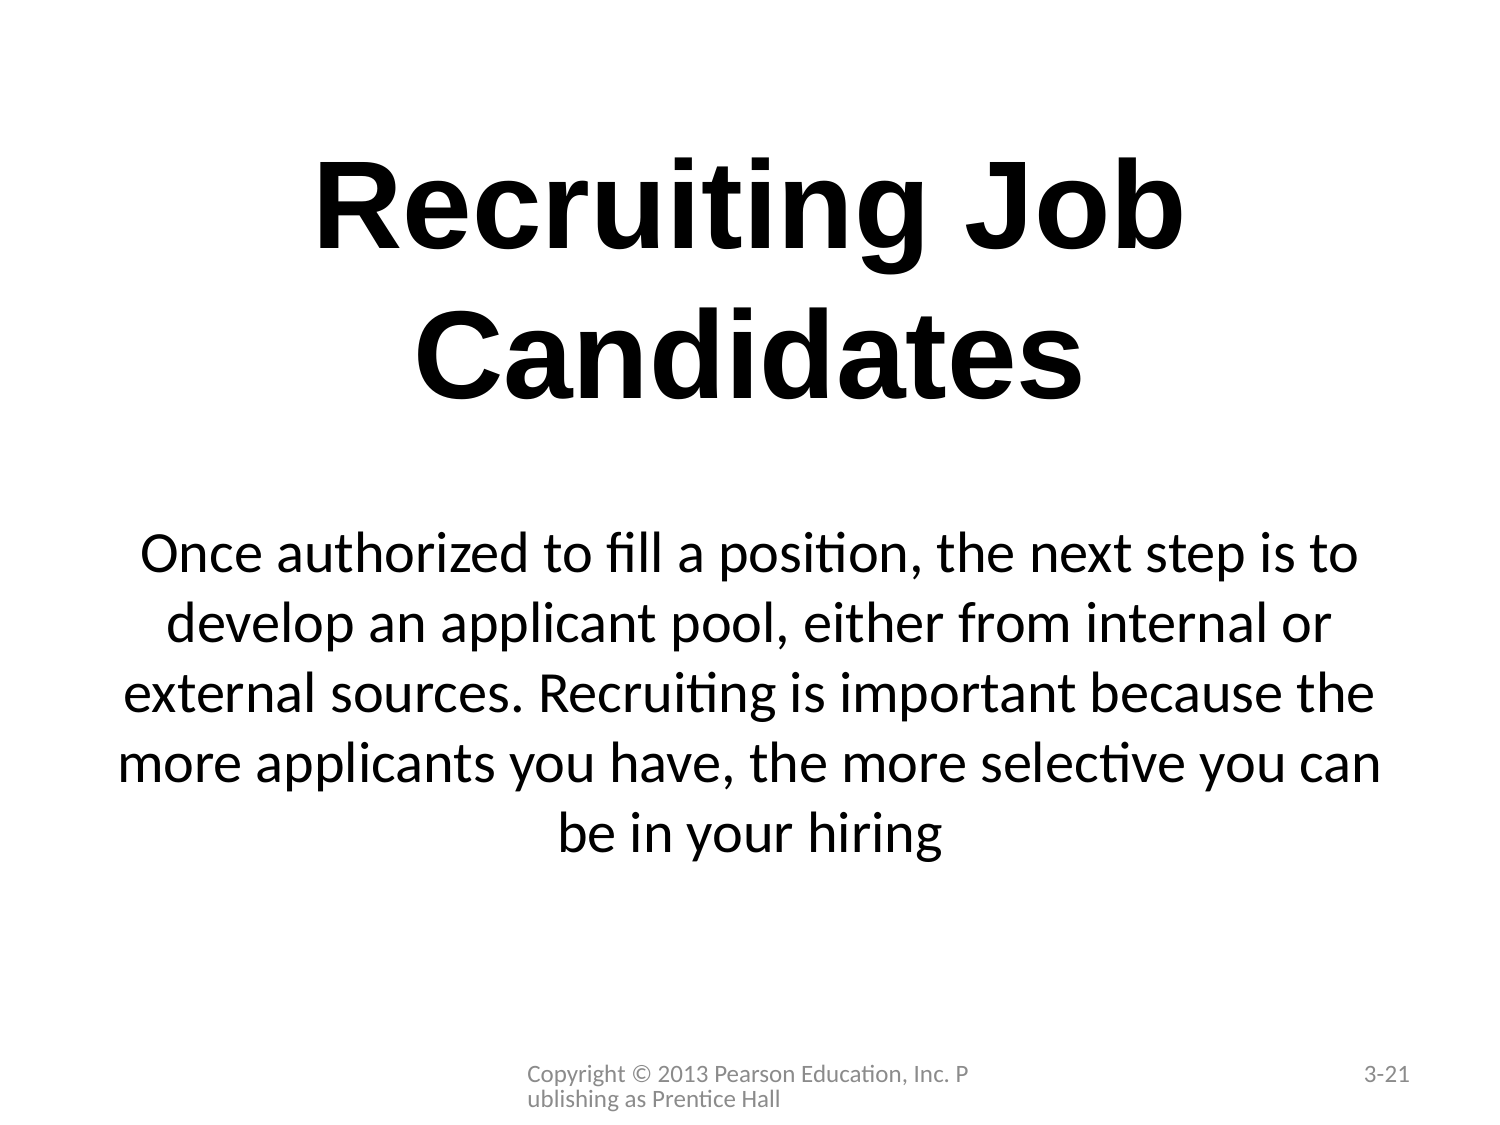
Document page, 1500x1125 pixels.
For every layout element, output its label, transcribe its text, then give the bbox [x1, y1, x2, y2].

footer Copyright © 2013 Pearson Education, Inc. Publishing as Prentice Hall [512, 1042, 988, 1103]
slide_number 3-21 [1074, 1042, 1425, 1103]
title Recruiting Job Candidates Once authorized to fill a position, the next step is to develop an applicant pool, either from internal or external sources. Recruiting is important because the more applicants you have, the more selective you can be in your hiring [75, 50, 1425, 938]
